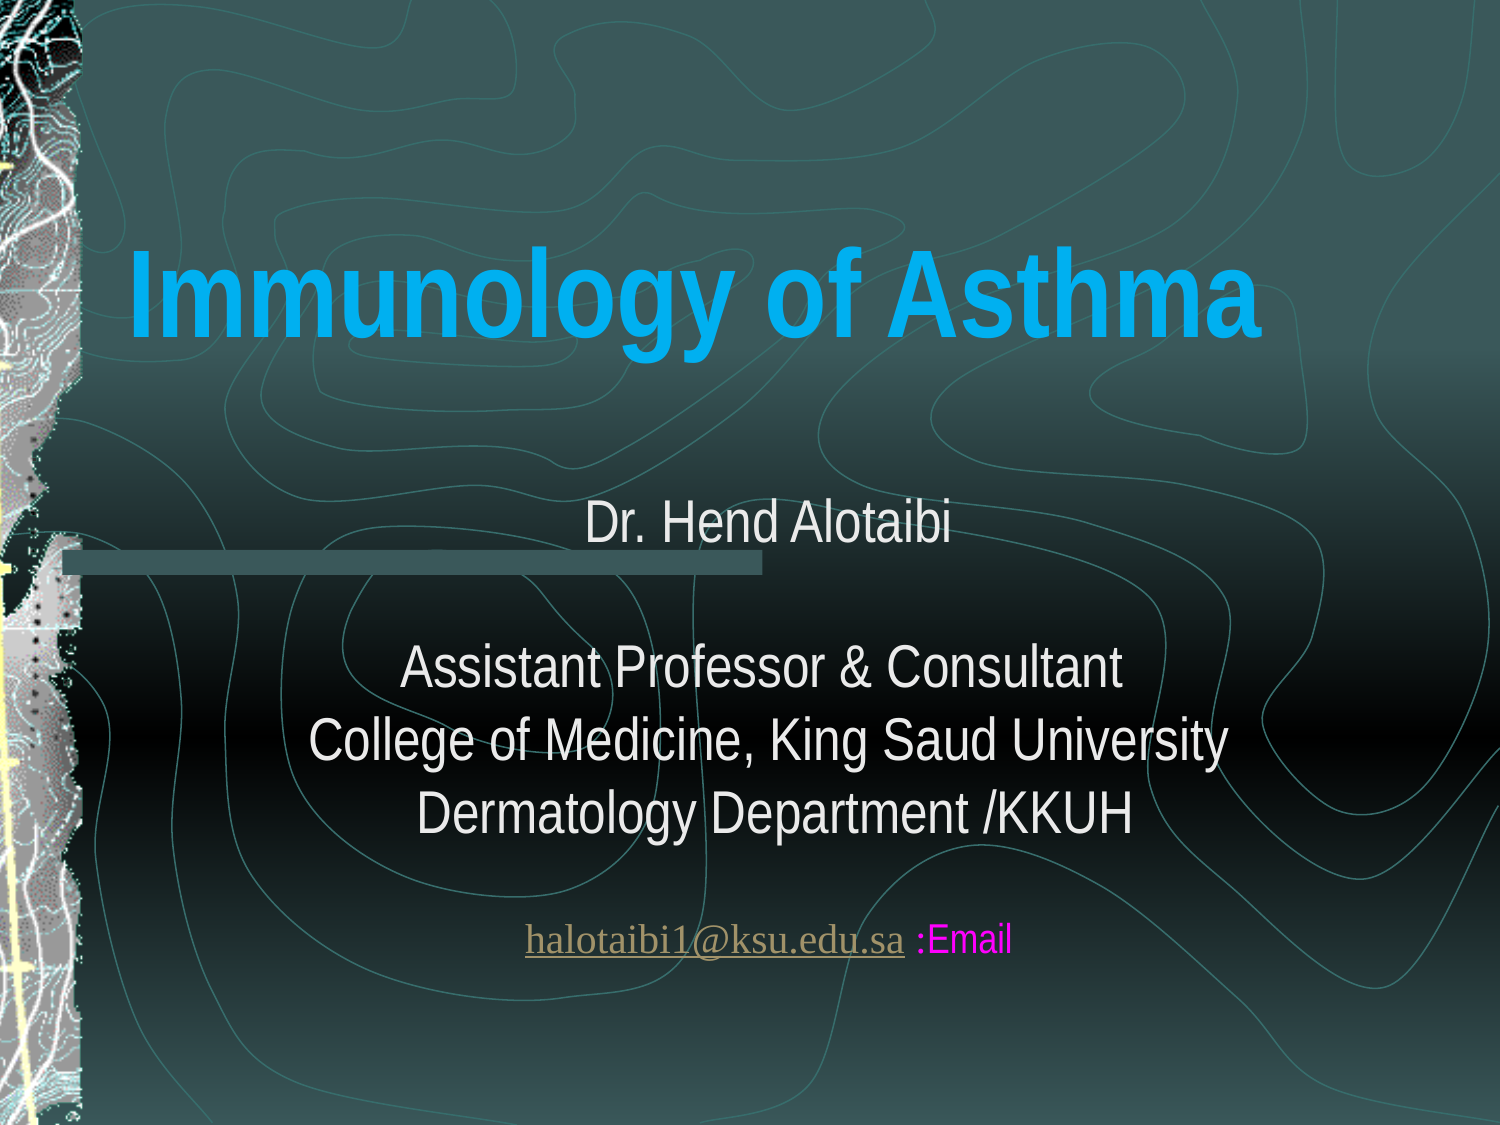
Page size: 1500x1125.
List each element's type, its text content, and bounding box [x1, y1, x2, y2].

title Immunology of Asthma [112, 187, 1463, 388]
subtitle Dr. Hend Alotaibi Assistant Professor & Consultant College of Medicine, King Saud University Dermatology Department /KKUH Email: halotaibi1@ksu.edu.sa [99, 474, 1438, 1088]
picture [0, 0, 85, 1125]
